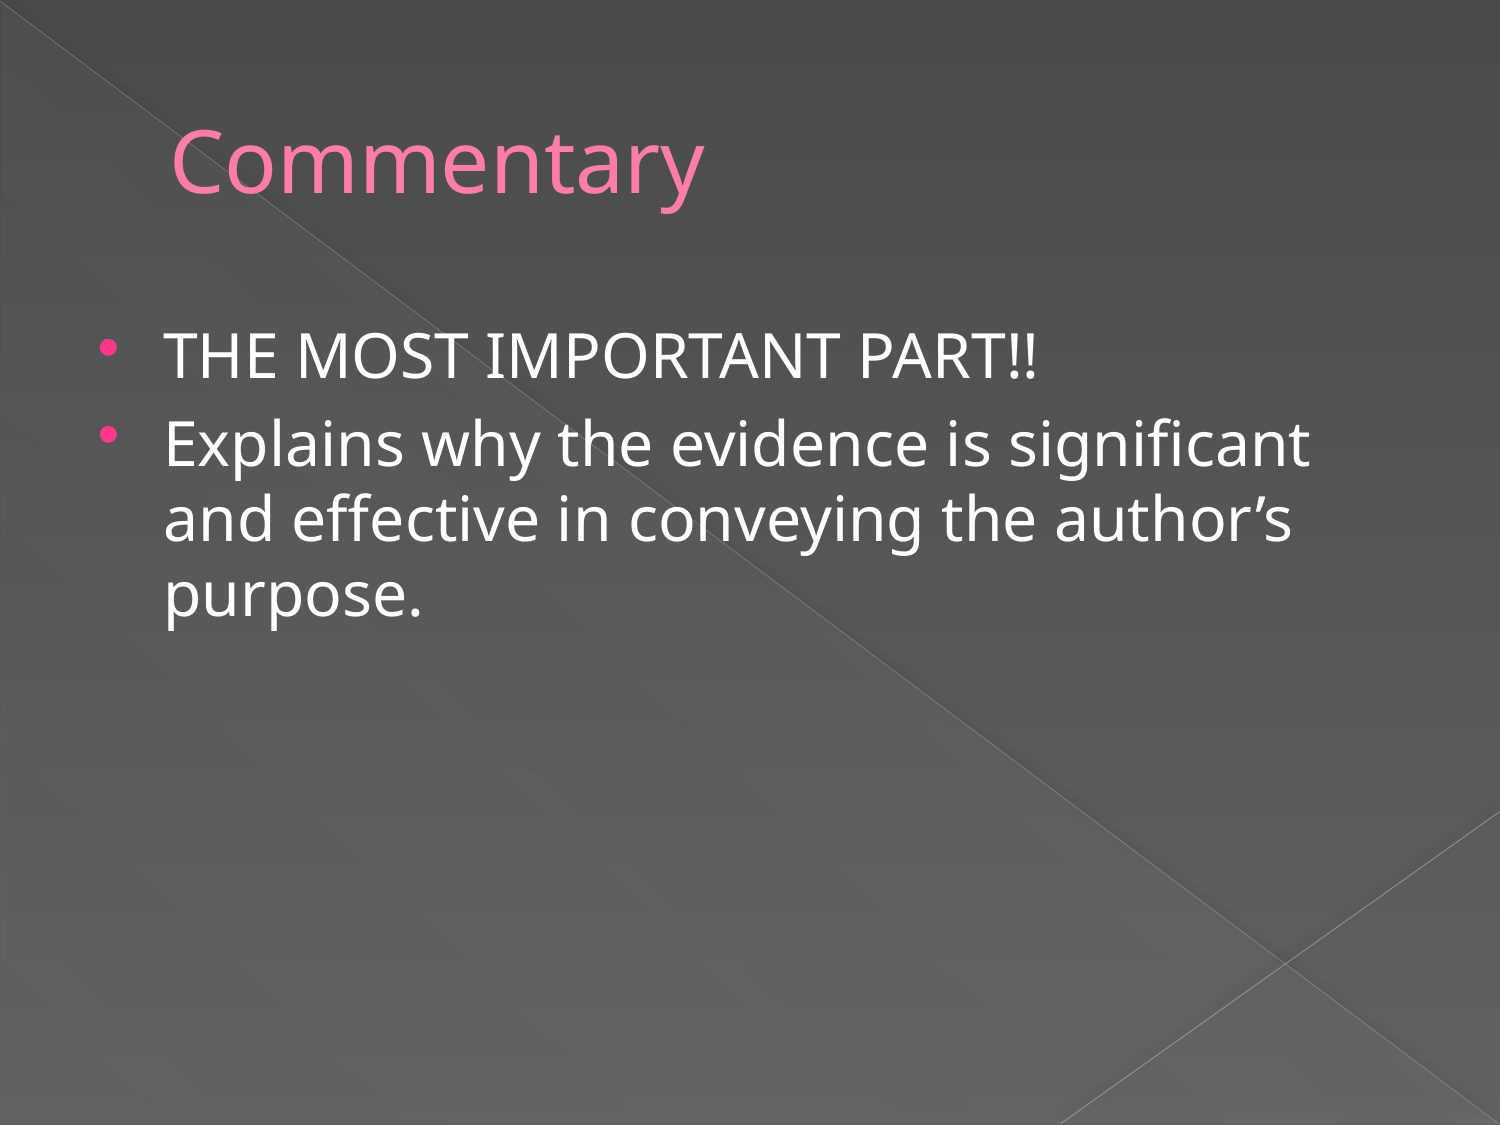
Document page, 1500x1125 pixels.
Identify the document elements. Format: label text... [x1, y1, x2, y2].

title Commentary [75, 43, 1425, 274]
list THE MOST IMPORTANT PART!! Explains why the evidence is significant and effective in conveying the author’s purpose. [75, 308, 1425, 1059]
